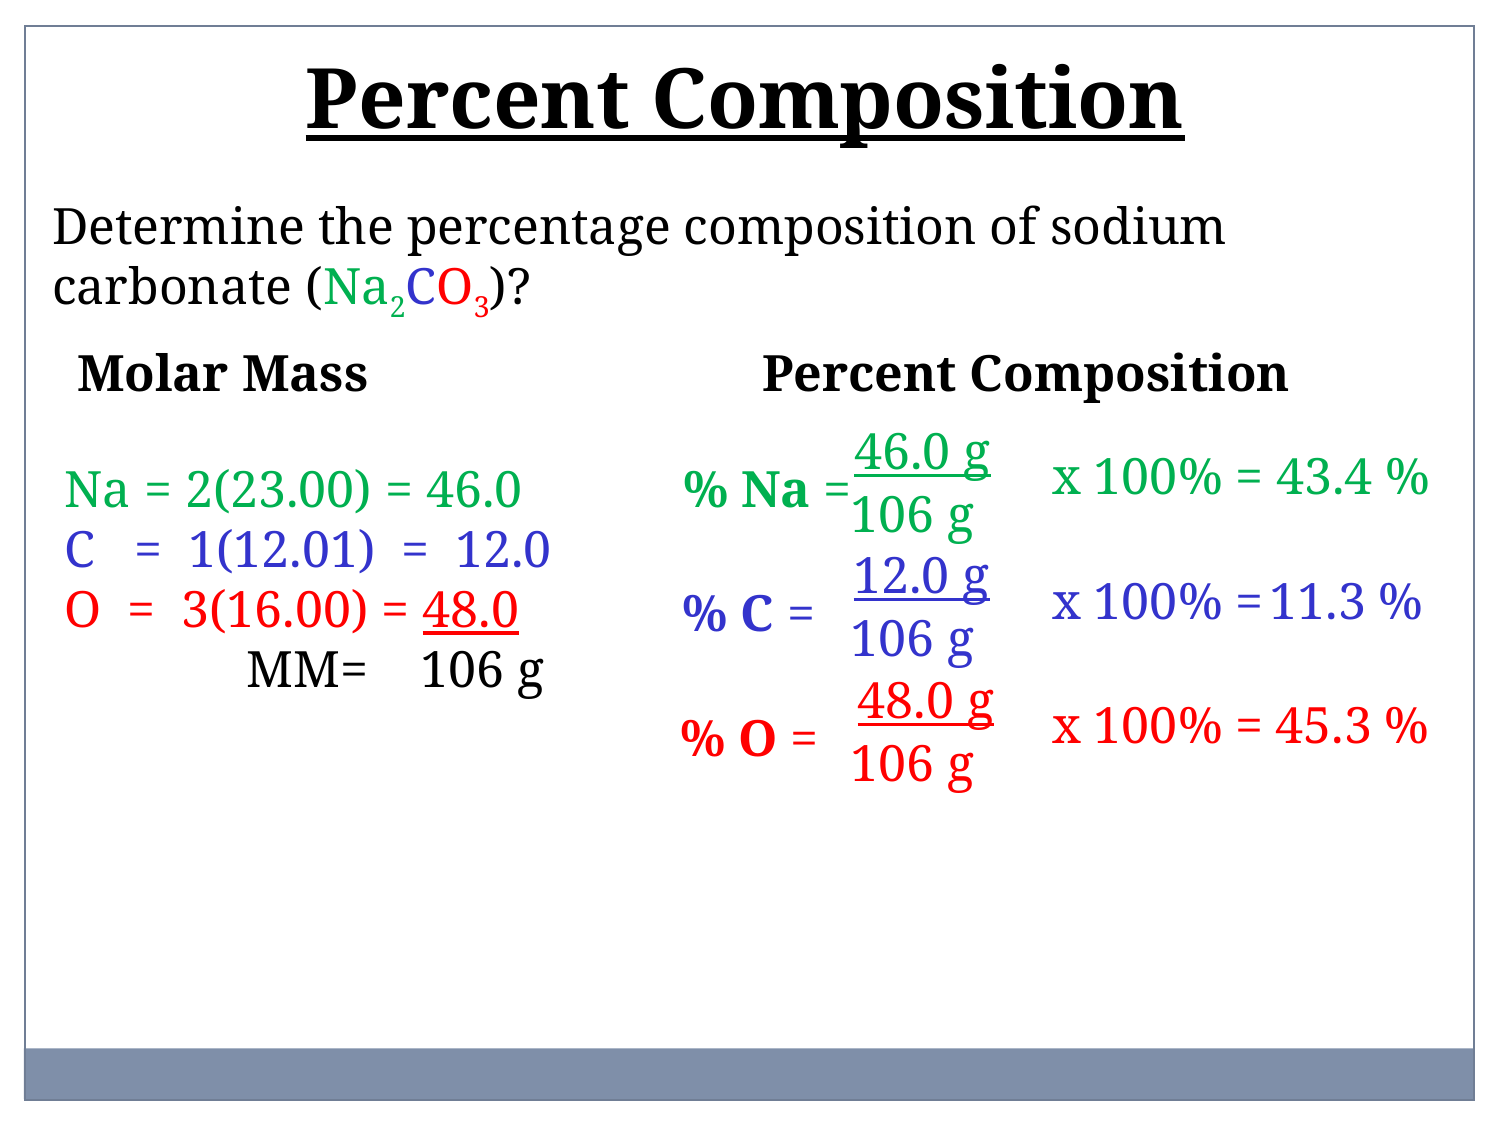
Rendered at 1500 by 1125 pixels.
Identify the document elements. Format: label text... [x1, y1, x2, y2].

text_box 46.0 g [839, 412, 1006, 488]
text_box 45.3 % [1260, 686, 1445, 762]
text_box 106 g [835, 724, 989, 799]
text_box x 100% = [1037, 686, 1260, 762]
text_box Percent Composition [290, 37, 1200, 153]
text_box 43.4 % [1261, 437, 1446, 513]
text_box Percent Composition [747, 333, 1306, 409]
text_box x 100% = [1037, 437, 1261, 513]
text_box 106 g [835, 599, 989, 674]
text_box 106 g [835, 474, 989, 550]
text_box 12.0 g [838, 536, 1005, 612]
text_box % O = [665, 699, 834, 774]
text_box Na = 2(23.00) = 46.0 C = 1(12.01) = 12.0 O = 3(16.00) = 48.0 MM= 106 g [50, 449, 613, 705]
text_box 48.0 g [842, 661, 1010, 737]
text_box Determine the percentage composition of sodium carbonate (Na2CO3)? [37, 187, 1469, 331]
text_box % Na = [668, 449, 839, 525]
text_box % C = [667, 574, 830, 649]
text_box Molar Mass [62, 333, 625, 409]
text_box 11.3 % [1254, 561, 1439, 637]
text_box x 100% = [1037, 561, 1254, 637]
